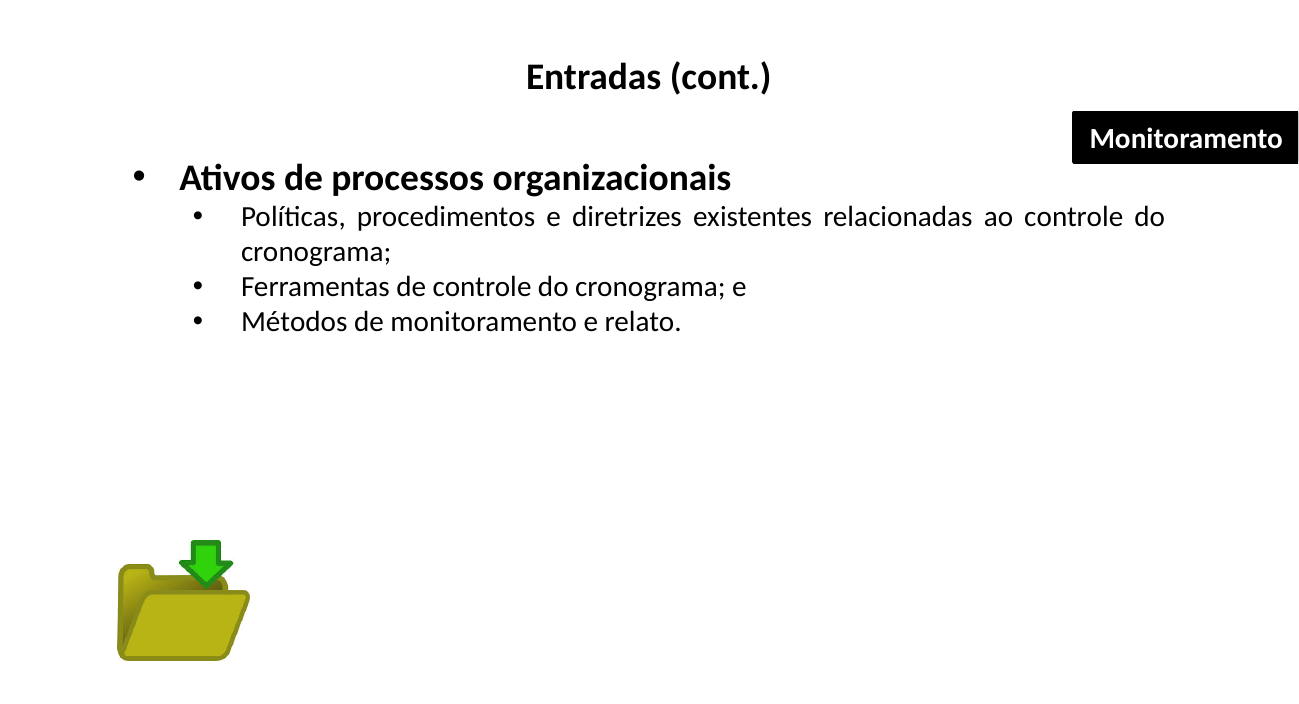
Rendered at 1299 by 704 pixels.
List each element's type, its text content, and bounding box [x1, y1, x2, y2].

text_box Monitoramento [1074, 112, 1299, 162]
text_box Ativos de processos organizacionais Políticas, procedimentos e diretrizes existentes relacionadas ao controle do cronograma; Ferramentas de controle do cronograma; e Métodos de monitoramento e relato. [117, 145, 1181, 348]
picture [117, 540, 250, 661]
text_box Entradas (cont.) [0, 44, 1299, 106]
